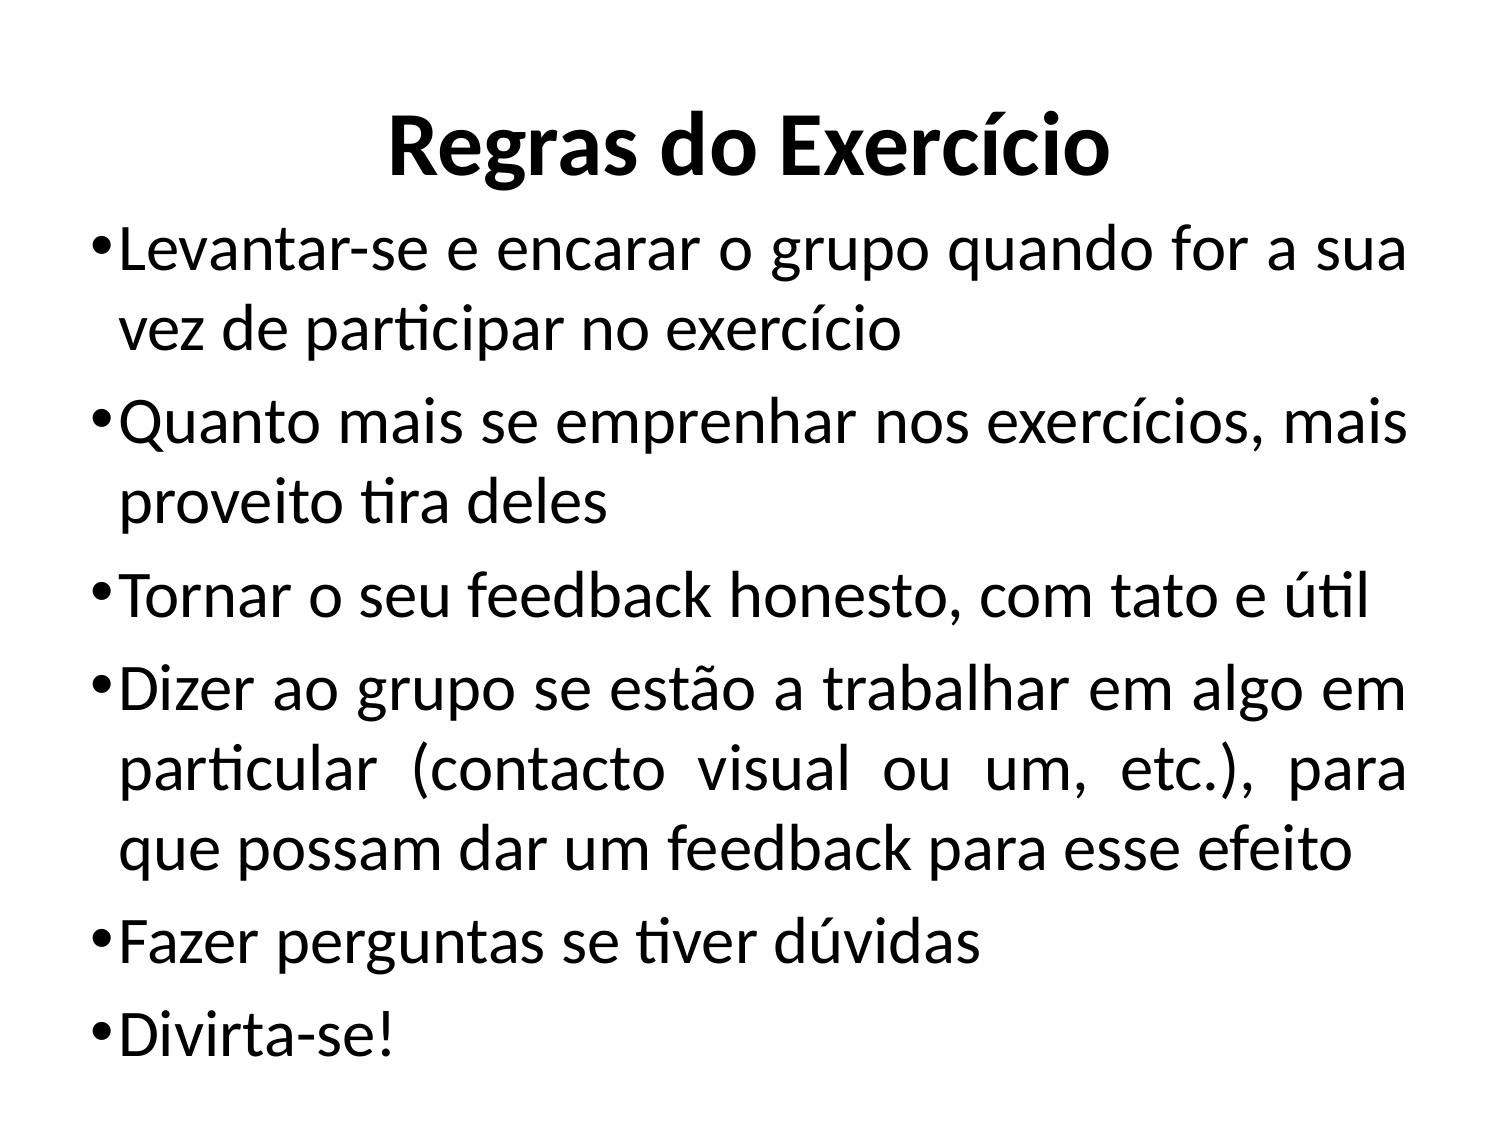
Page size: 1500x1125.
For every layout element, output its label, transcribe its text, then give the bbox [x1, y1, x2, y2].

title Regras do Exercício [74, 44, 1426, 196]
list Levantar-se e encarar o grupo quando for a sua vez de participar no exercício Quanto mais se emprenhar nos exercícios, mais proveito tira deles Tornar o seu feedback honesto, com tato e útil Dizer ao grupo se estão a trabalhar em algo em particular (contacto visual ou um, etc.), para que possam dar um feedback para esse efeito Fazer perguntas se tiver dúvidas Divirta-se! [74, 196, 1426, 939]
